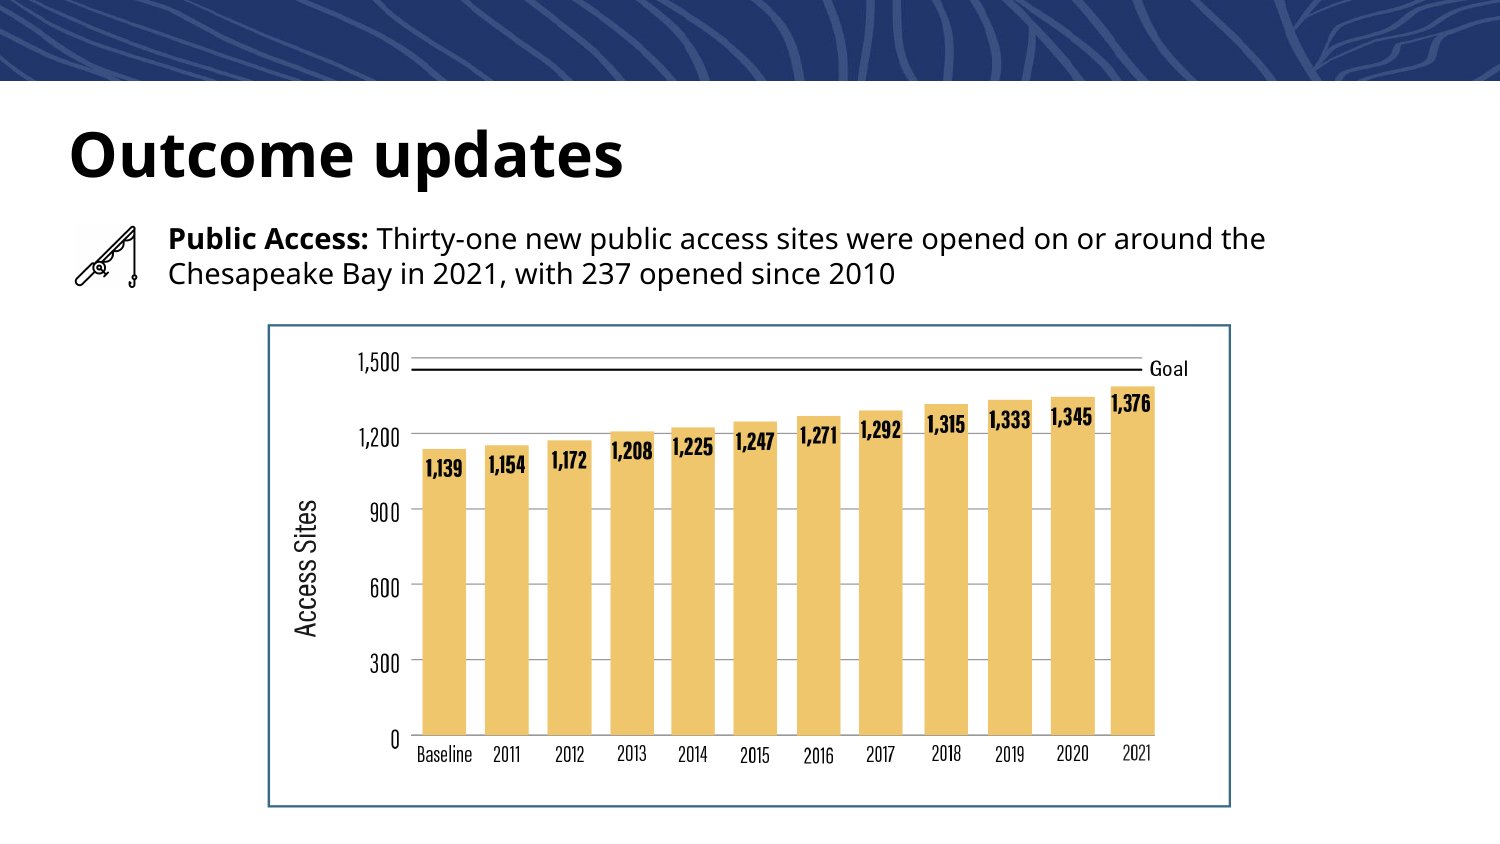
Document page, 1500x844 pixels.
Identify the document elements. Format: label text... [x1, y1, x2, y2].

text_box Outcome updates [53, 99, 1203, 205]
picture [73, 224, 138, 289]
picture [267, 322, 1233, 810]
picture [0, 0, 1500, 81]
text_box Public Access: Thirty-one new public access sites were opened on or around the Chesapeake Bay in 2021, with 237 opened since 2010 [152, 205, 1372, 306]
